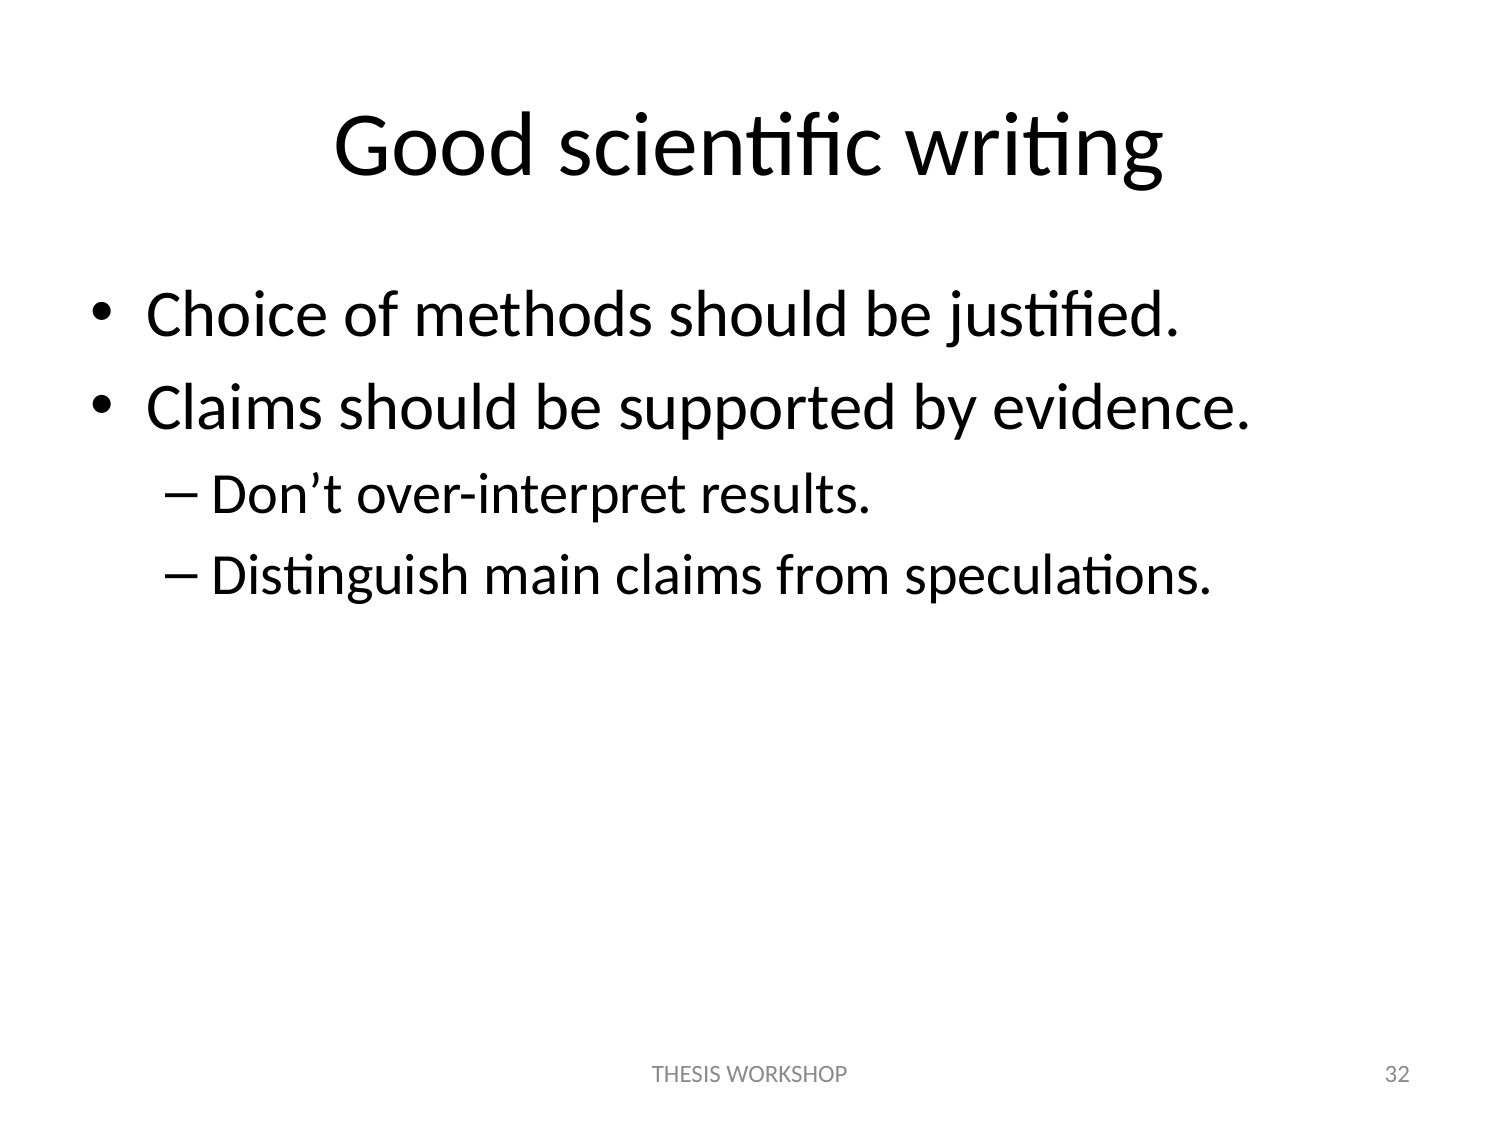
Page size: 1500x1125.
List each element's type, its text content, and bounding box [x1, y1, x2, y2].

slide_number 32 [1074, 1042, 1425, 1103]
list Choice of methods should be justified. Claims should be supported by evidence. Don’t over-interpret results. Distinguish main claims from speculations. [75, 262, 1425, 1005]
footer THESIS WORKSHOP [512, 1042, 988, 1103]
title Good scientific writing [75, 45, 1425, 233]
